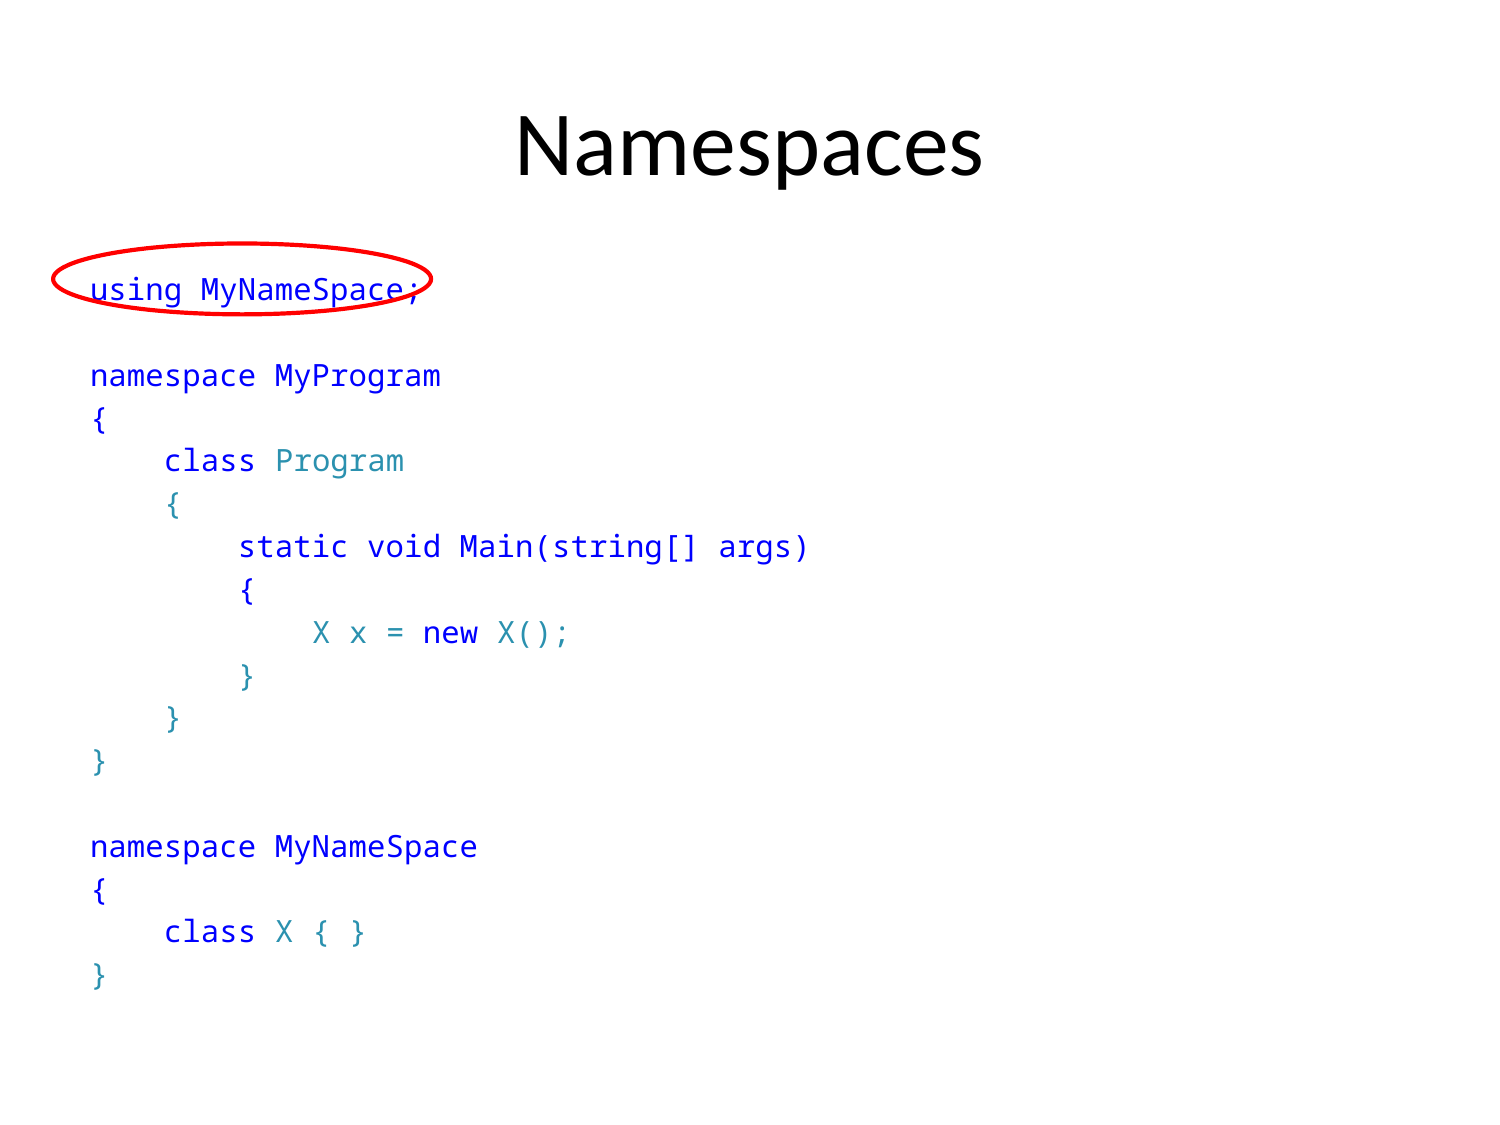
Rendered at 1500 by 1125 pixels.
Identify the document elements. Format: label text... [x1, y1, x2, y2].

text_box [51, 241, 434, 317]
list using MyNameSpace; namespace MyProgram { class Program { static void Main(string[] args) { X x = new X(); } } } namespace MyNameSpace { class X { } } [75, 262, 1425, 1005]
title Namespaces [75, 45, 1425, 233]
